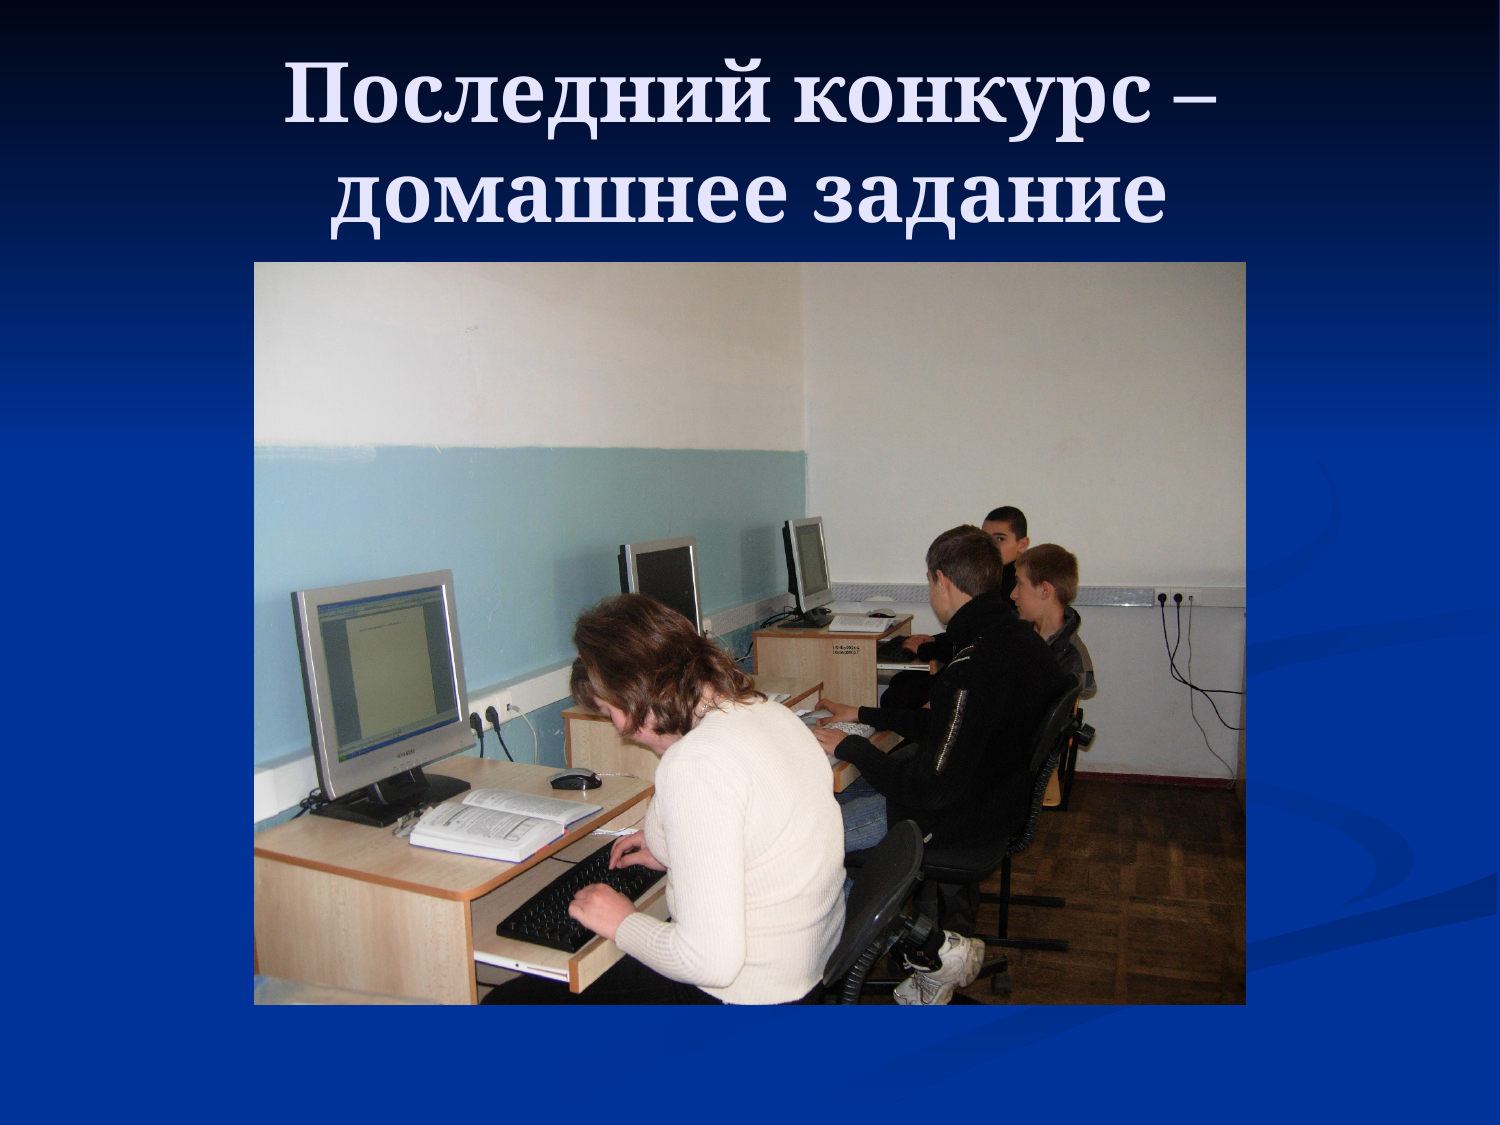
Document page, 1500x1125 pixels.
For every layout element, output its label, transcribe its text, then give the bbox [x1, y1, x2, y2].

title Последний конкурс – домашнее задание [75, 45, 1425, 233]
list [254, 262, 1245, 1005]
